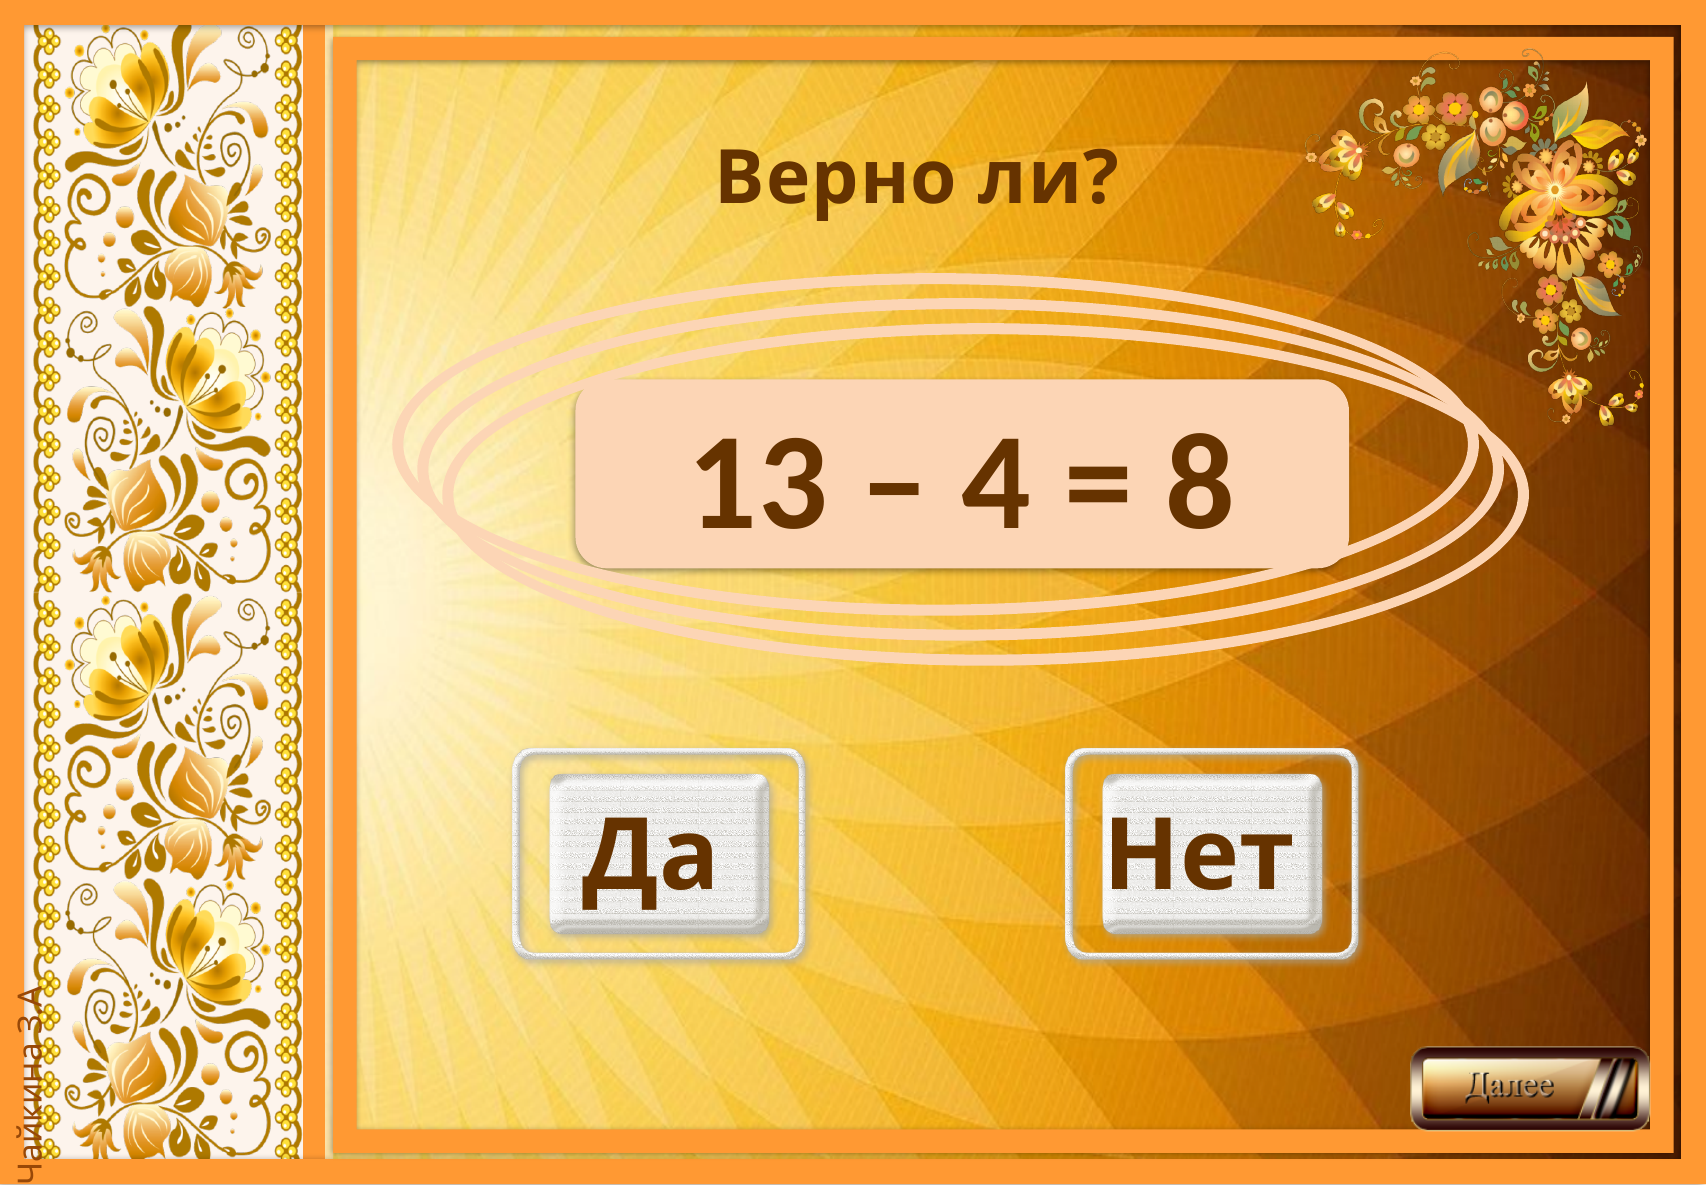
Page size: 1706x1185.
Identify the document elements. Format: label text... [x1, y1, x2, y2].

picture [25, 1149, 32, 1159]
text_box [390, 271, 1466, 509]
picture [25, 1091, 38, 1099]
text_box [440, 321, 1532, 668]
picture [25, 1130, 38, 1138]
text_box [415, 296, 1491, 534]
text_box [501, 733, 820, 976]
picture [32, 1048, 39, 1056]
picture [32, 1149, 39, 1157]
text_box [460, 426, 1482, 618]
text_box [1054, 733, 1373, 976]
picture [25, 1068, 31, 1077]
text_box [467, 439, 1507, 643]
text_box 13 – 4 = 8 [574, 378, 1350, 570]
text_box Верно ли? [392, 119, 1444, 317]
picture [325, 25, 1681, 1159]
picture [25, 993, 31, 1000]
picture [25, 25, 303, 1159]
